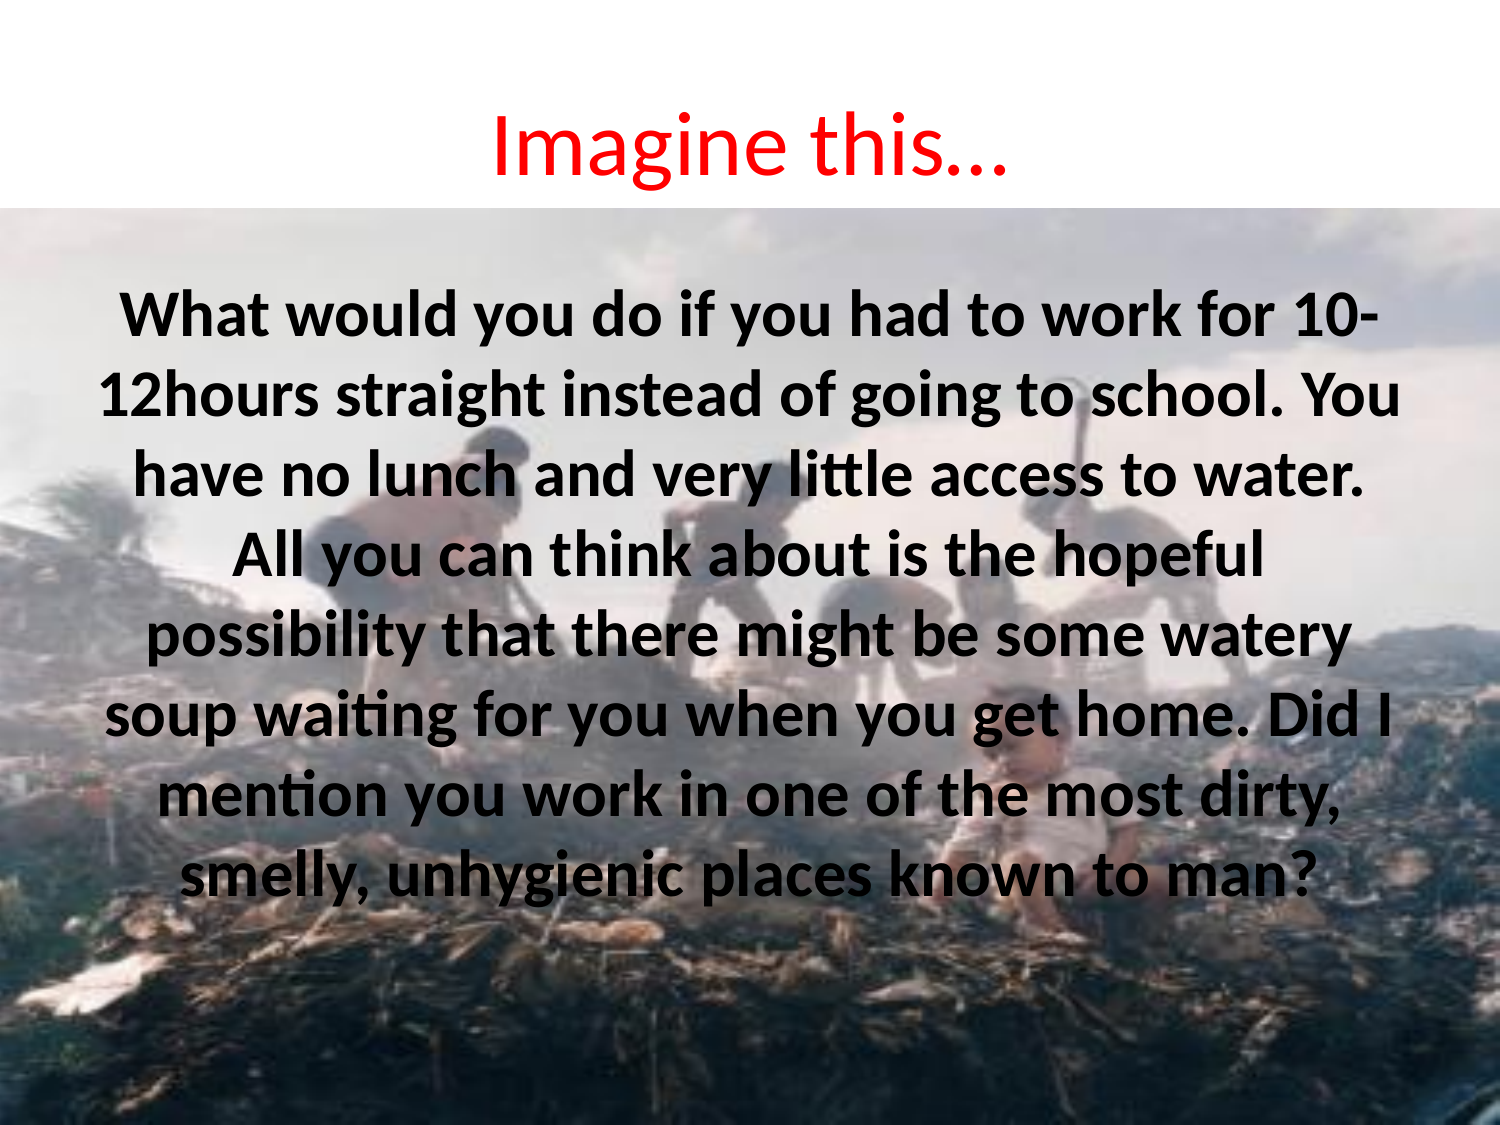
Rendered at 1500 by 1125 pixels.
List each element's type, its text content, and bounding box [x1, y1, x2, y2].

title Imagine this… [75, 45, 1425, 206]
picture [0, 207, 1500, 1125]
